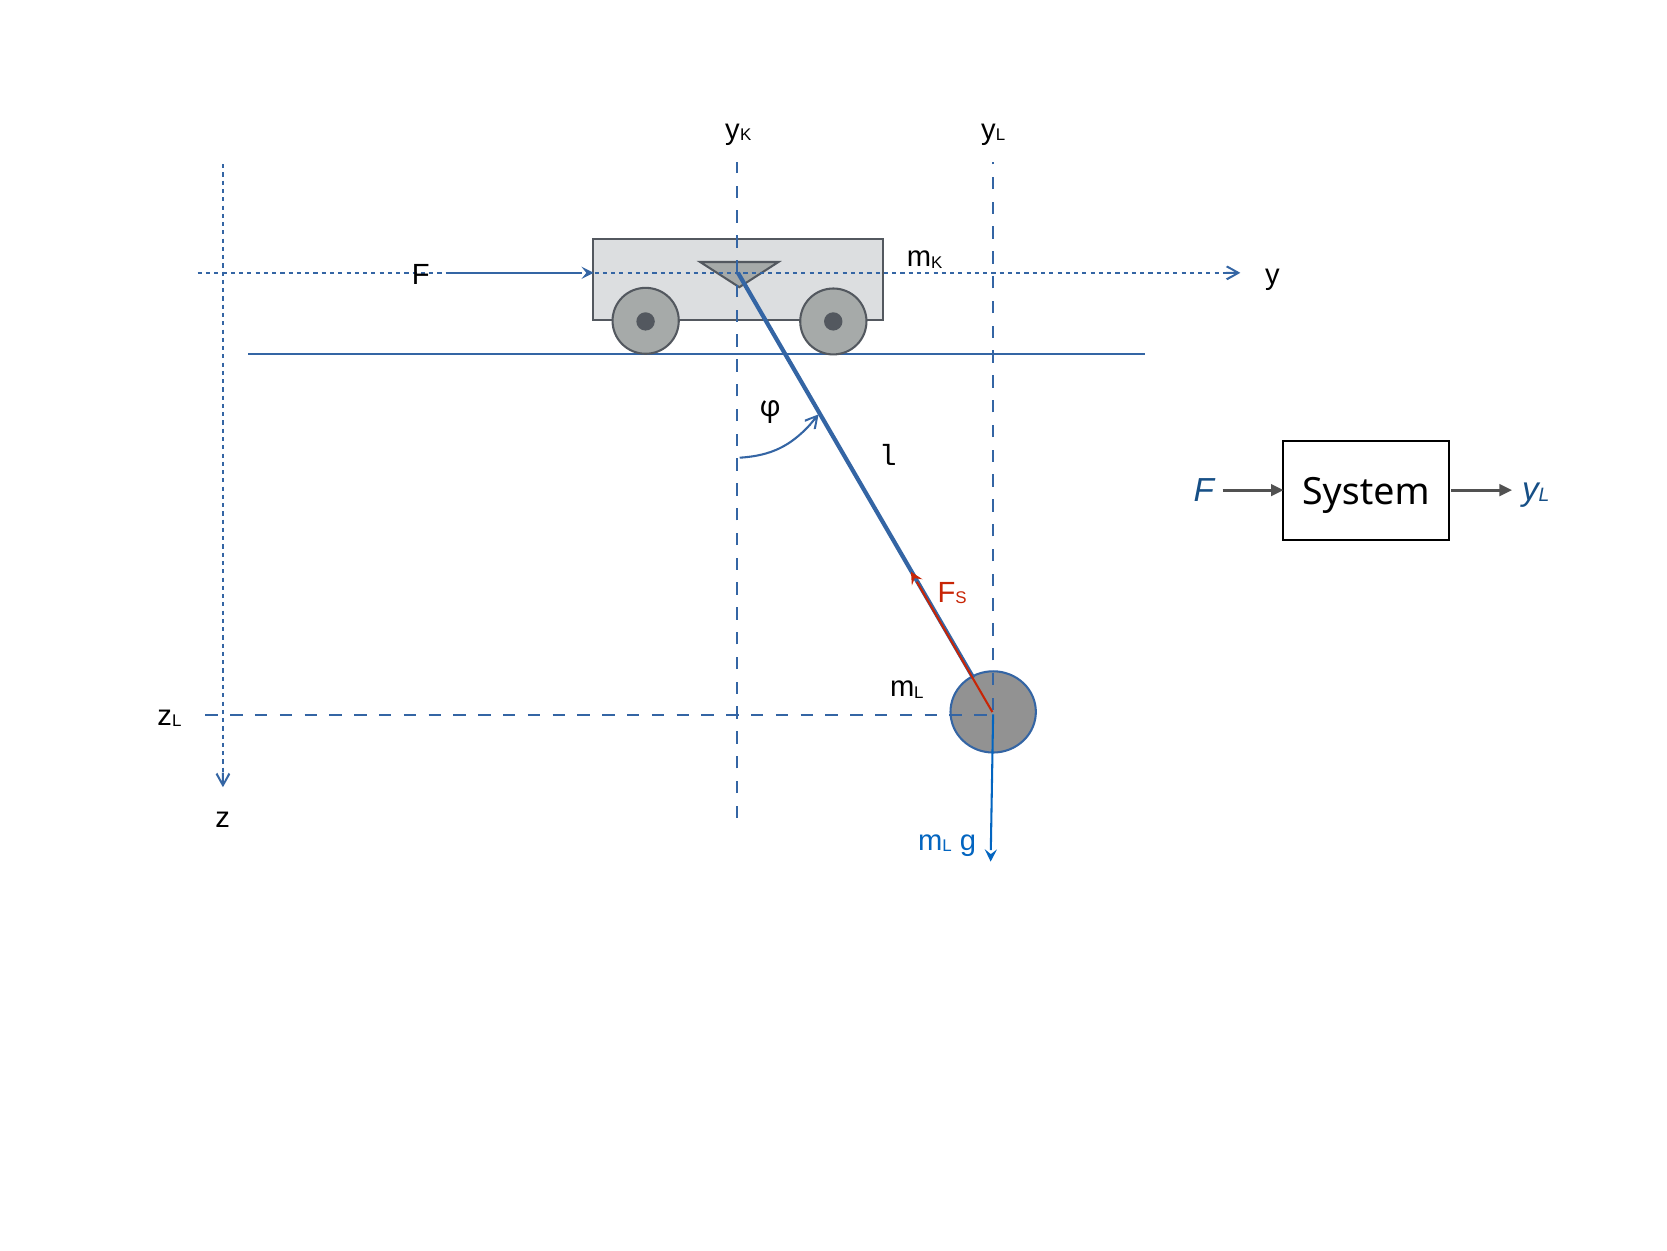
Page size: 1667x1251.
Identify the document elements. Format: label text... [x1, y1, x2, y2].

text_box yL [1499, 460, 1572, 520]
text_box [636, 312, 655, 331]
text_box FS [911, 540, 994, 642]
text_box [800, 288, 867, 355]
text_box mL [878, 650, 936, 721]
text_box [989, 849, 998, 862]
text_box φ [751, 378, 790, 431]
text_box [1282, 440, 1450, 540]
text_box [612, 287, 679, 354]
text_box yL [964, 103, 1022, 152]
text_box [950, 671, 1036, 753]
text_box F [1167, 461, 1240, 521]
text_box F [401, 248, 441, 297]
text_box yK [709, 103, 767, 152]
text_box [700, 261, 779, 288]
text_box mK [896, 220, 953, 291]
text_box [824, 312, 843, 331]
text_box y [1244, 248, 1301, 297]
text_box z [194, 791, 252, 840]
text_box [215, 768, 231, 788]
text_box zL [141, 689, 198, 738]
text_box mL g [906, 787, 989, 890]
text_box l [868, 429, 908, 478]
text_box [581, 266, 594, 280]
text_box [593, 239, 883, 321]
text_box [739, 414, 819, 458]
text_box [1222, 483, 1277, 497]
